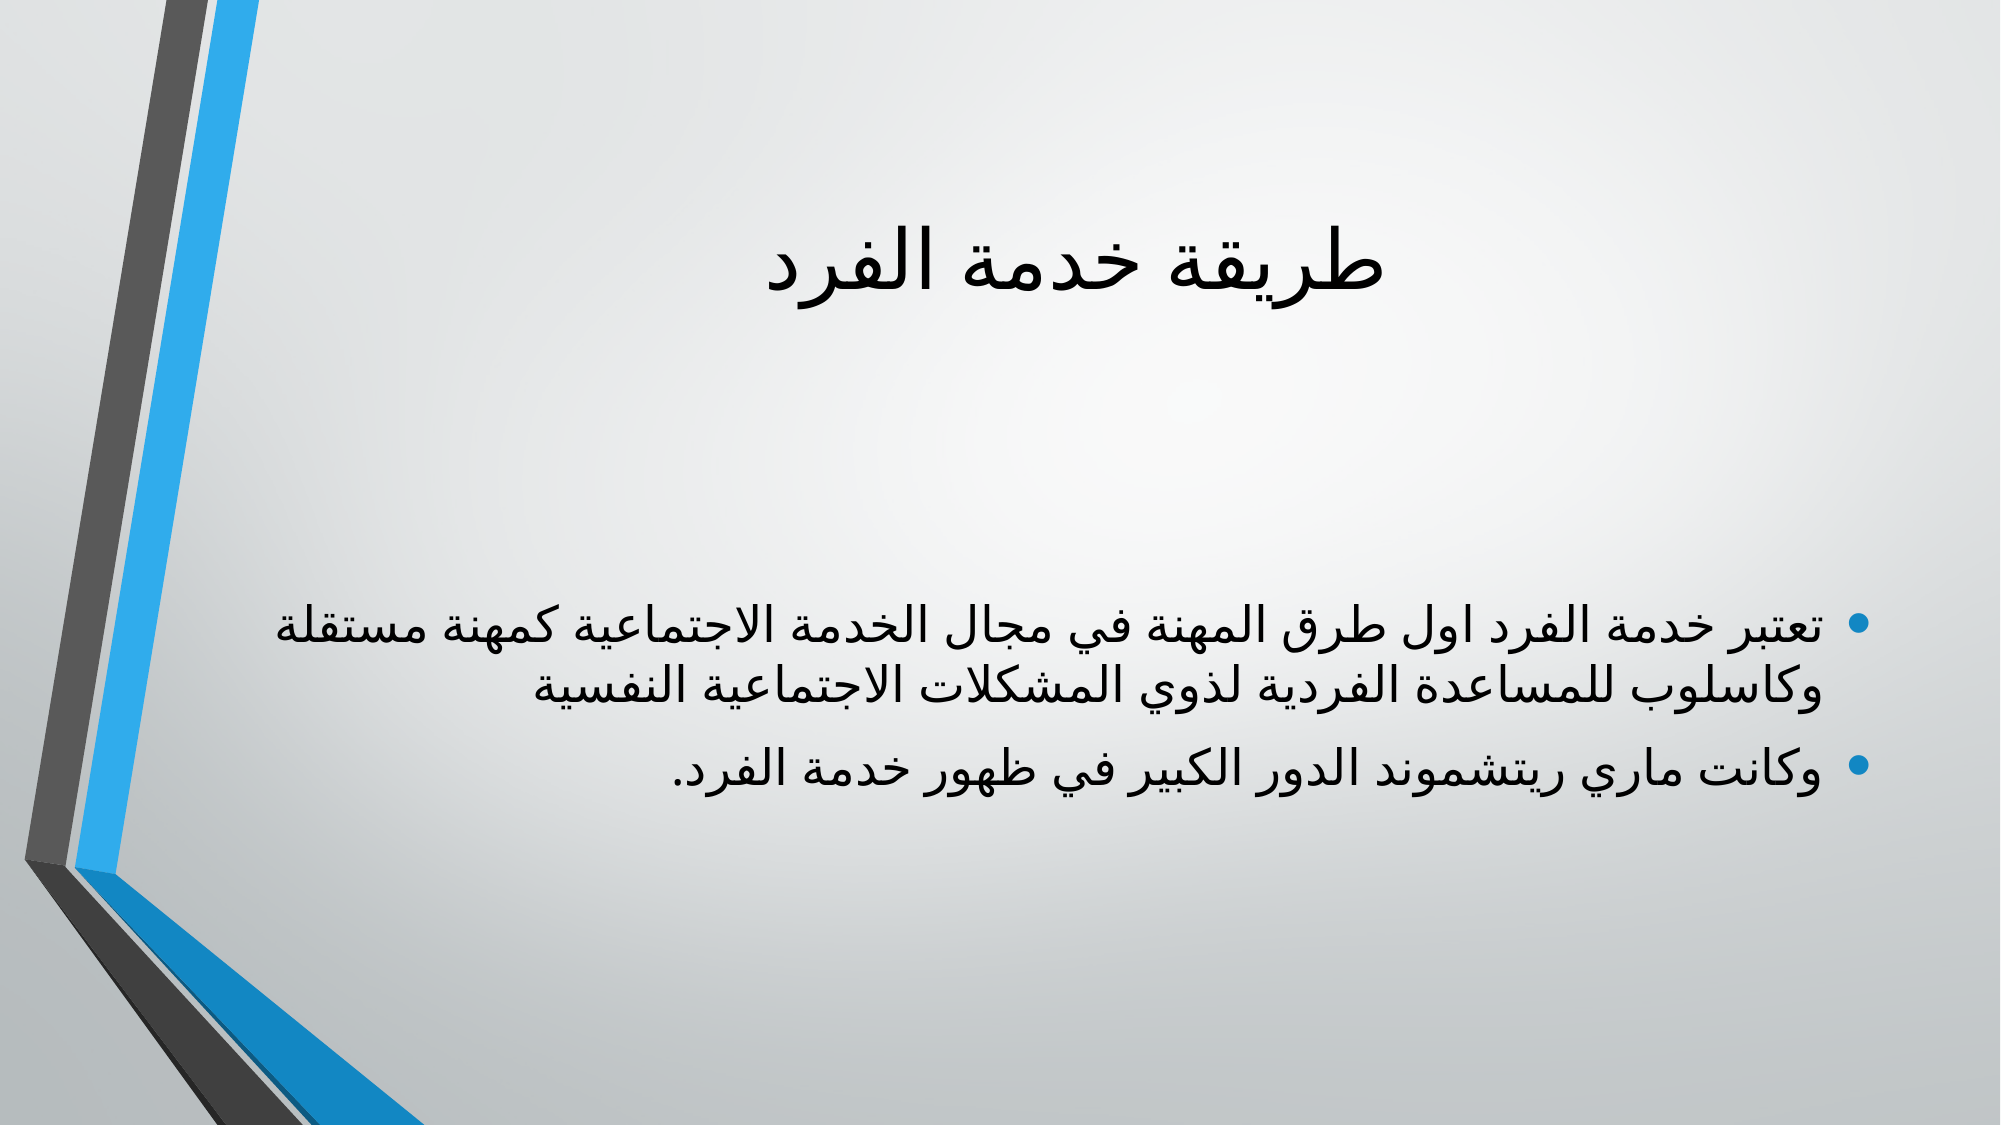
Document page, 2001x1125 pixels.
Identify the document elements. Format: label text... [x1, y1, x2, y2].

title طريقة خدمة الفرد [243, 112, 1887, 400]
list تعتبر خدمة الفرد اول طرق المهنة في مجال الخدمة الاجتماعية كمهنة مستقلة وكاسلوب للمساعدة الفردية لذوي المشكلات الاجتماعية النفسية وكانت ماري ريتشموند الدور الكبير في ظهور خدمة الفرد. [243, 437, 1887, 950]
